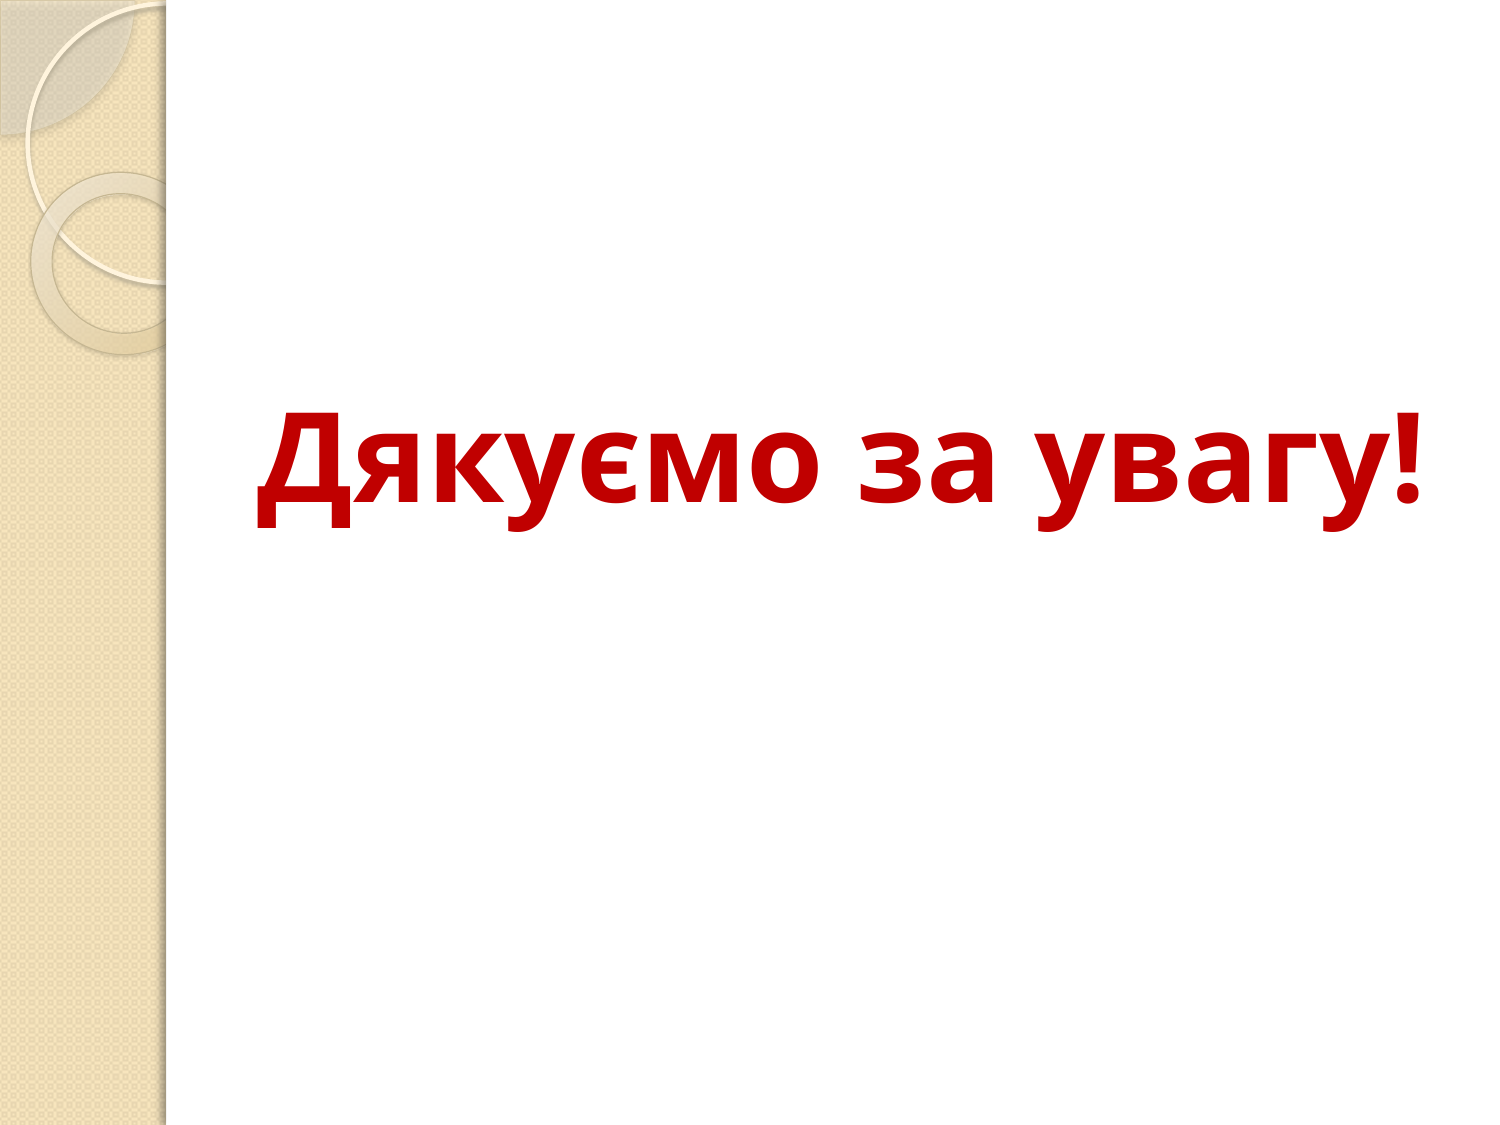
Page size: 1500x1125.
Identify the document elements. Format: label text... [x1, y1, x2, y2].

list Дякуємо за увагу! [171, 237, 1500, 1025]
